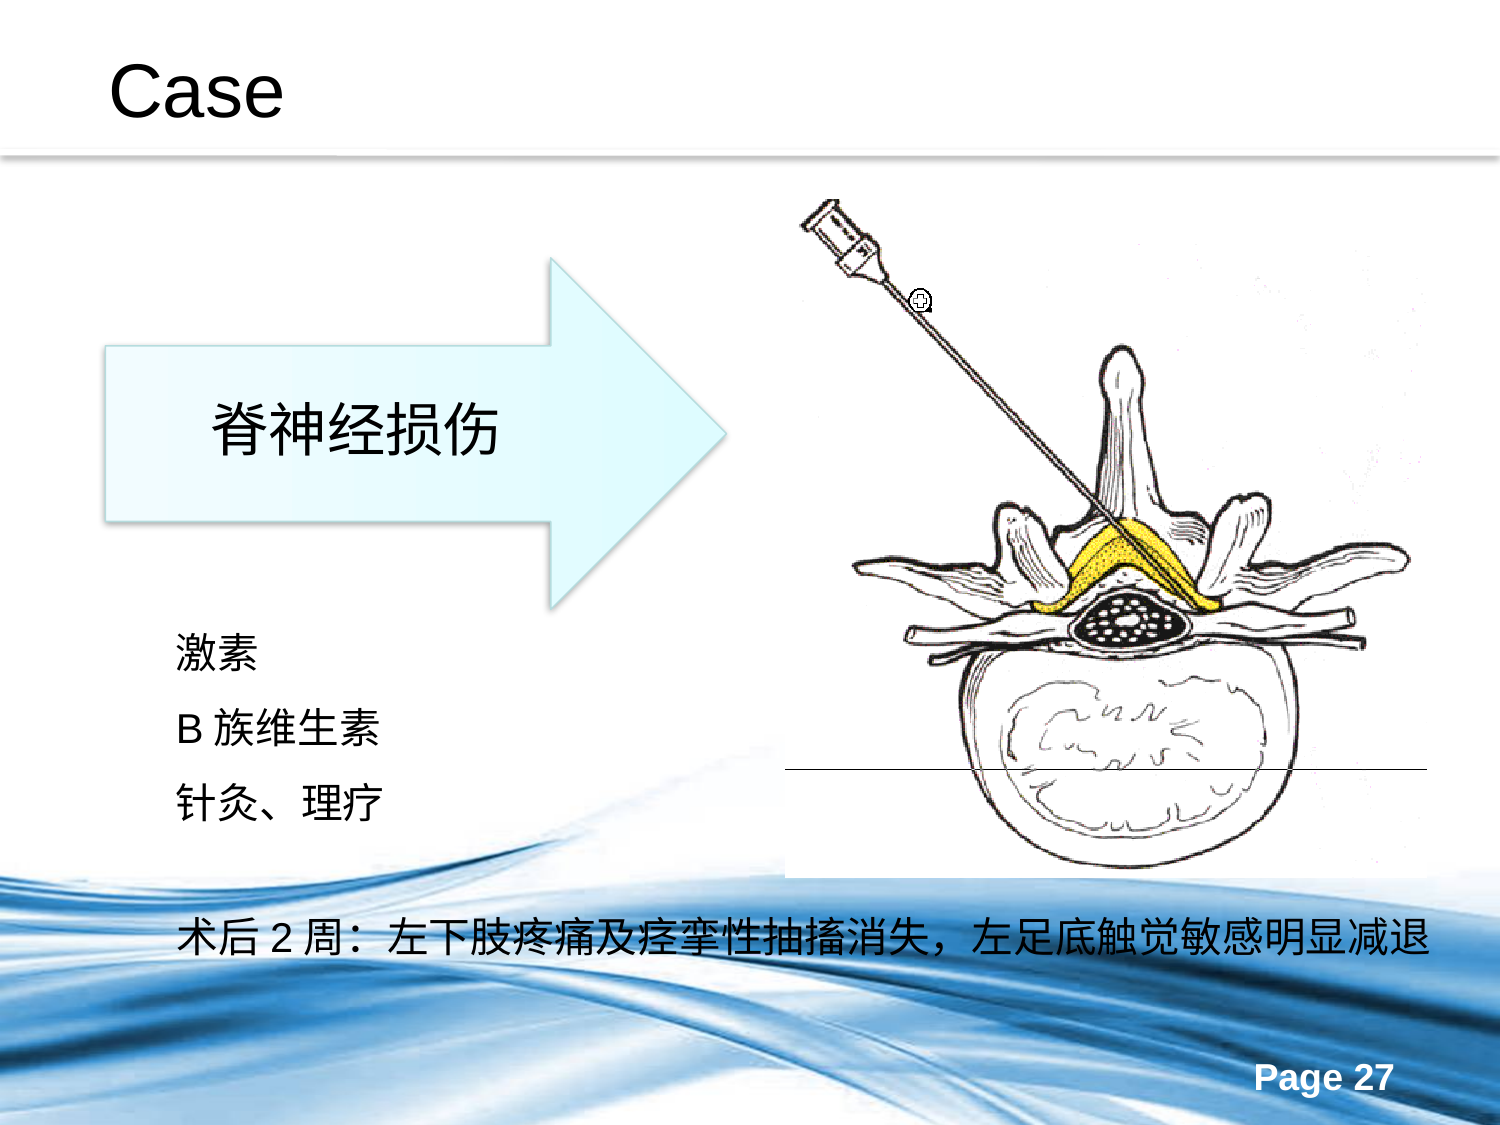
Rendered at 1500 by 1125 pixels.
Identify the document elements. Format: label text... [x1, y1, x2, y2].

text_box 脊神经损伤 [150, 361, 565, 494]
text_box 激素 B族维生素 针灸、理疗 [117, 319, 739, 835]
text_box [104, 257, 728, 611]
text_box Case [0, 33, 528, 141]
text_box 术后2周：左下肢疼痛及痉挛性抽搐消失，左足底触觉敏感明显减退 [161, 903, 1446, 1019]
picture [0, 198, 1500, 1125]
